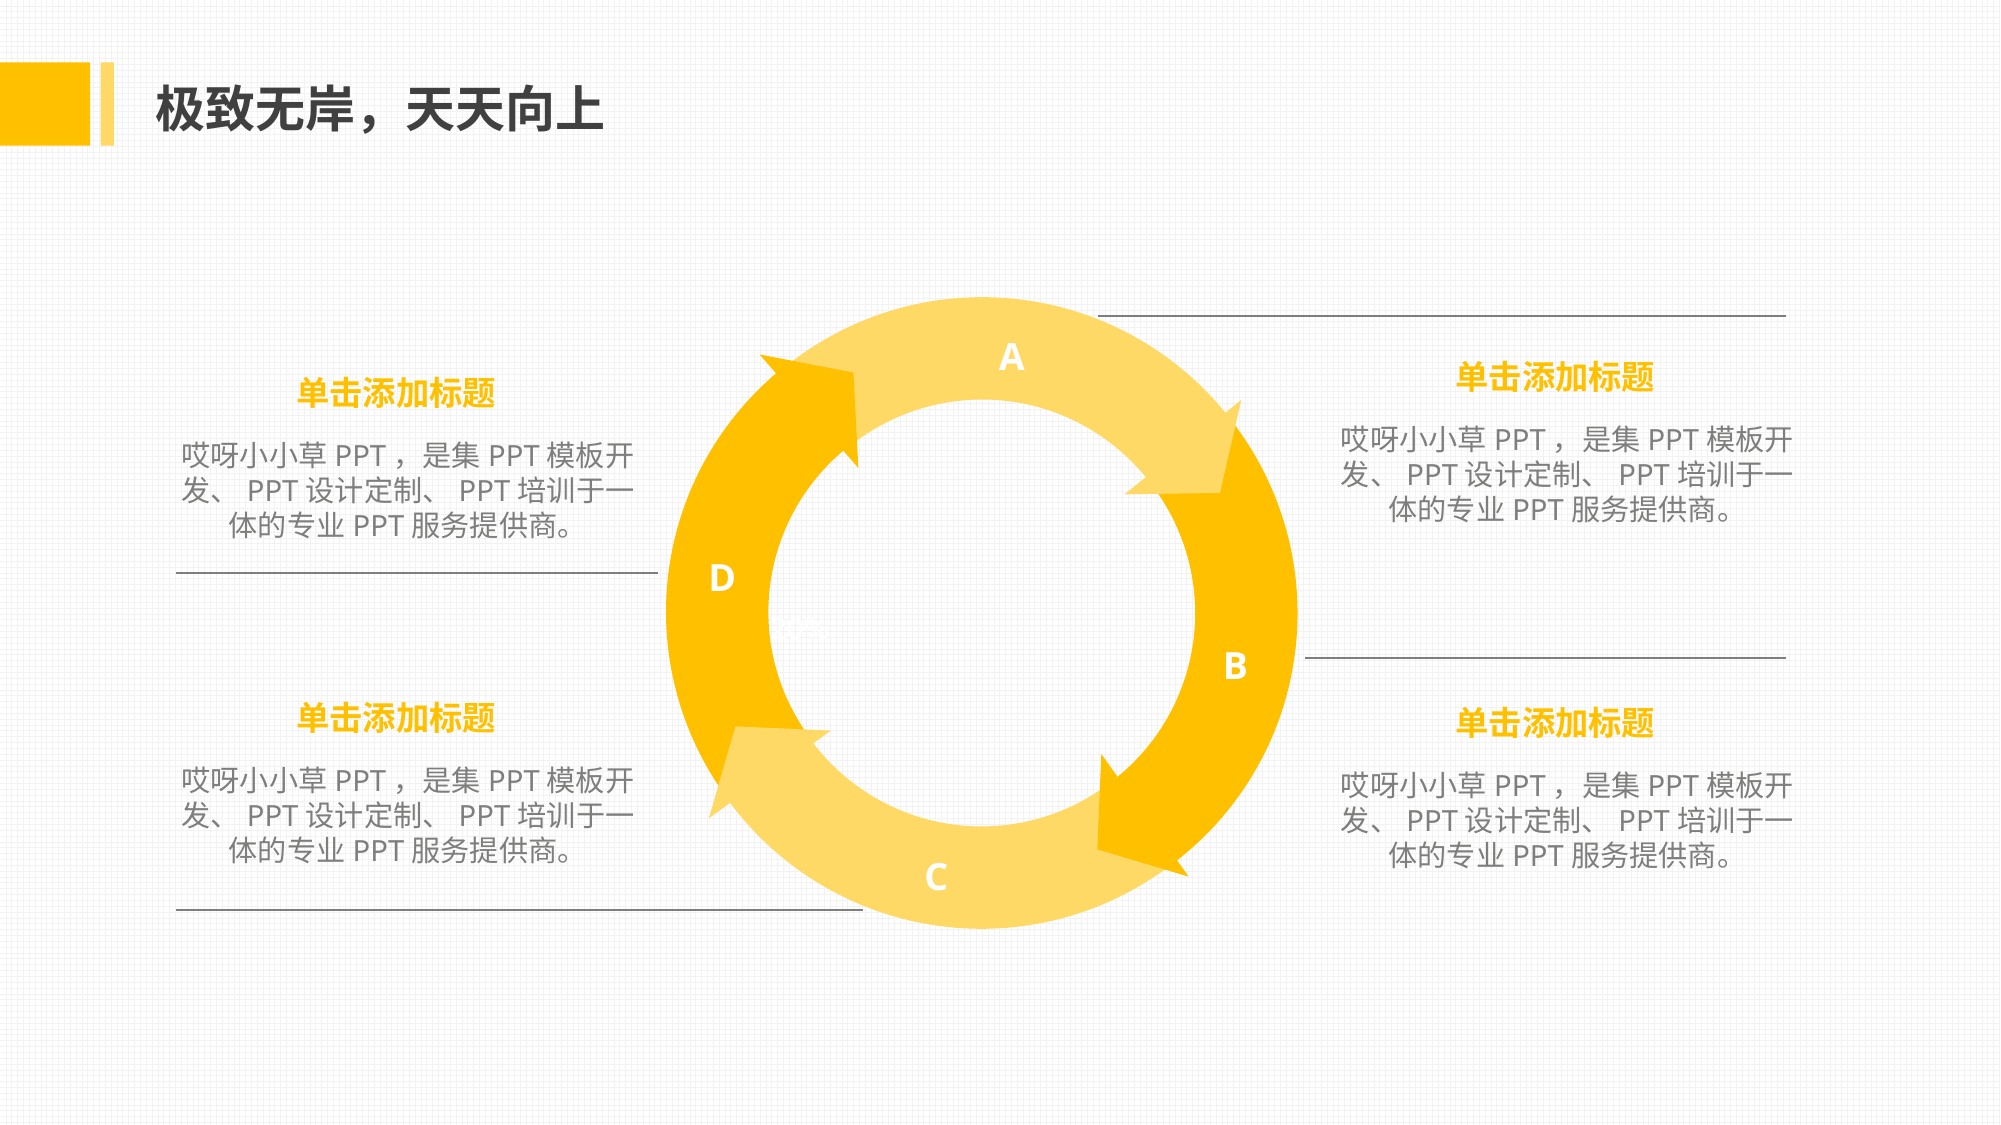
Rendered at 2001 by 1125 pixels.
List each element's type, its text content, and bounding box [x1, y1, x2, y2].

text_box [666, 297, 1298, 929]
text_box 极致无岸，天天向上 [140, 69, 633, 145]
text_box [163, 689, 653, 876]
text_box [1323, 695, 1812, 882]
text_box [163, 364, 653, 551]
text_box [0, 62, 115, 146]
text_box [1323, 348, 1812, 535]
